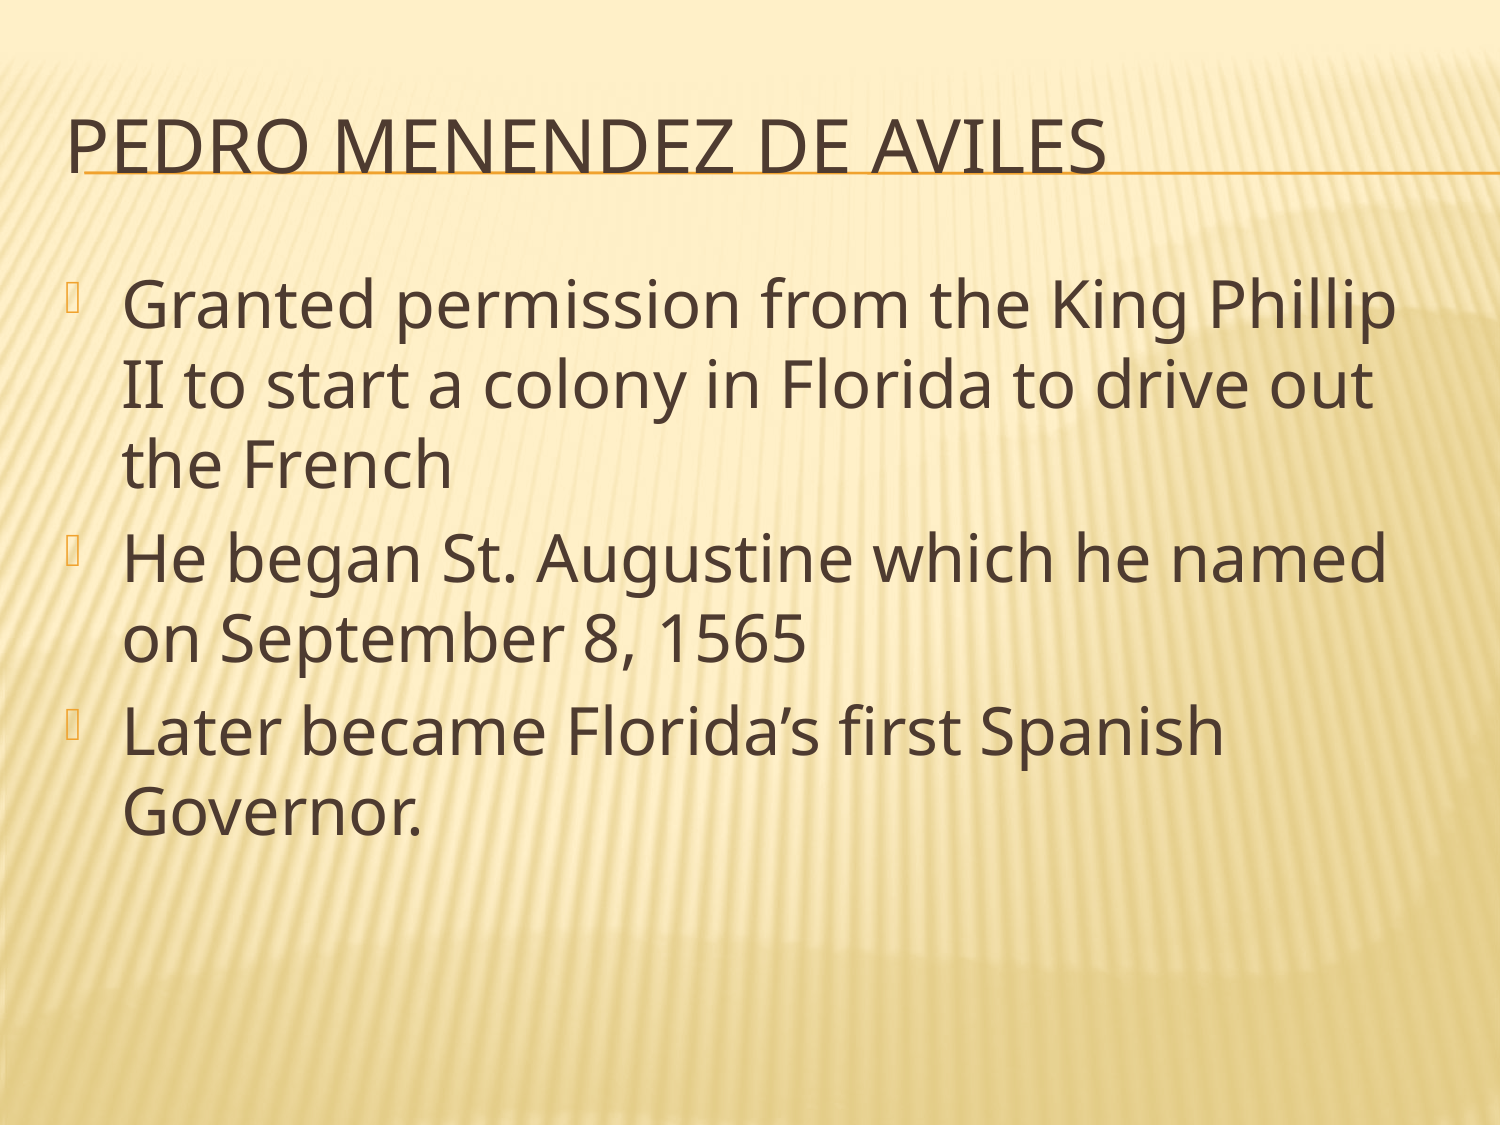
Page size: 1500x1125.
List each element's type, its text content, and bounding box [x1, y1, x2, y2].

title Pedro Menendez de Aviles [50, 75, 1475, 213]
list Granted permission from the King Phillip II to start a colony in Florida to drive out the French He began St. Augustine which he named on September 8, 1565 Later became Florida’s first Spanish Governor. [50, 254, 1475, 998]
